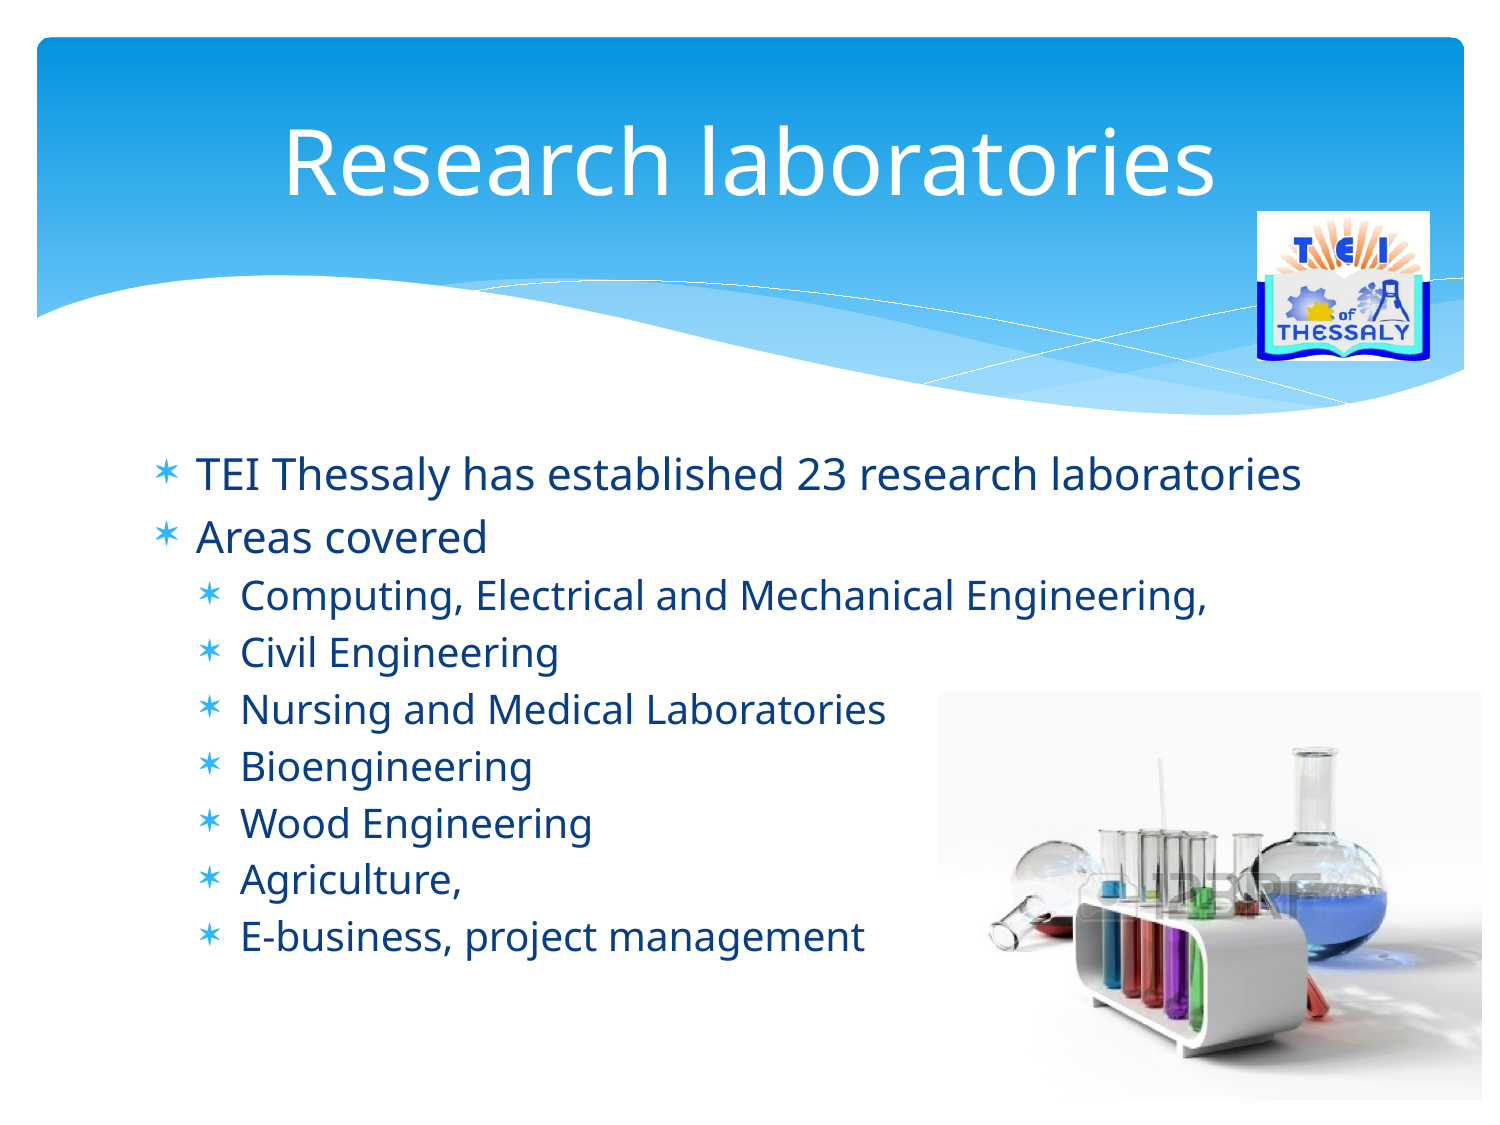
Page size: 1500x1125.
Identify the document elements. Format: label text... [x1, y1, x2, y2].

picture [938, 692, 1483, 1101]
title Research laboratories [75, 55, 1425, 261]
picture [1257, 211, 1430, 361]
list TEI Thessaly has established 23 research laboratories Areas covered Computing, Electrical and Mechanical Engineering, Civil Engineering Nursing and Medical Laboratories Bioengineering Wood Engineering Agriculture, E-business, project management [140, 438, 1357, 1005]
